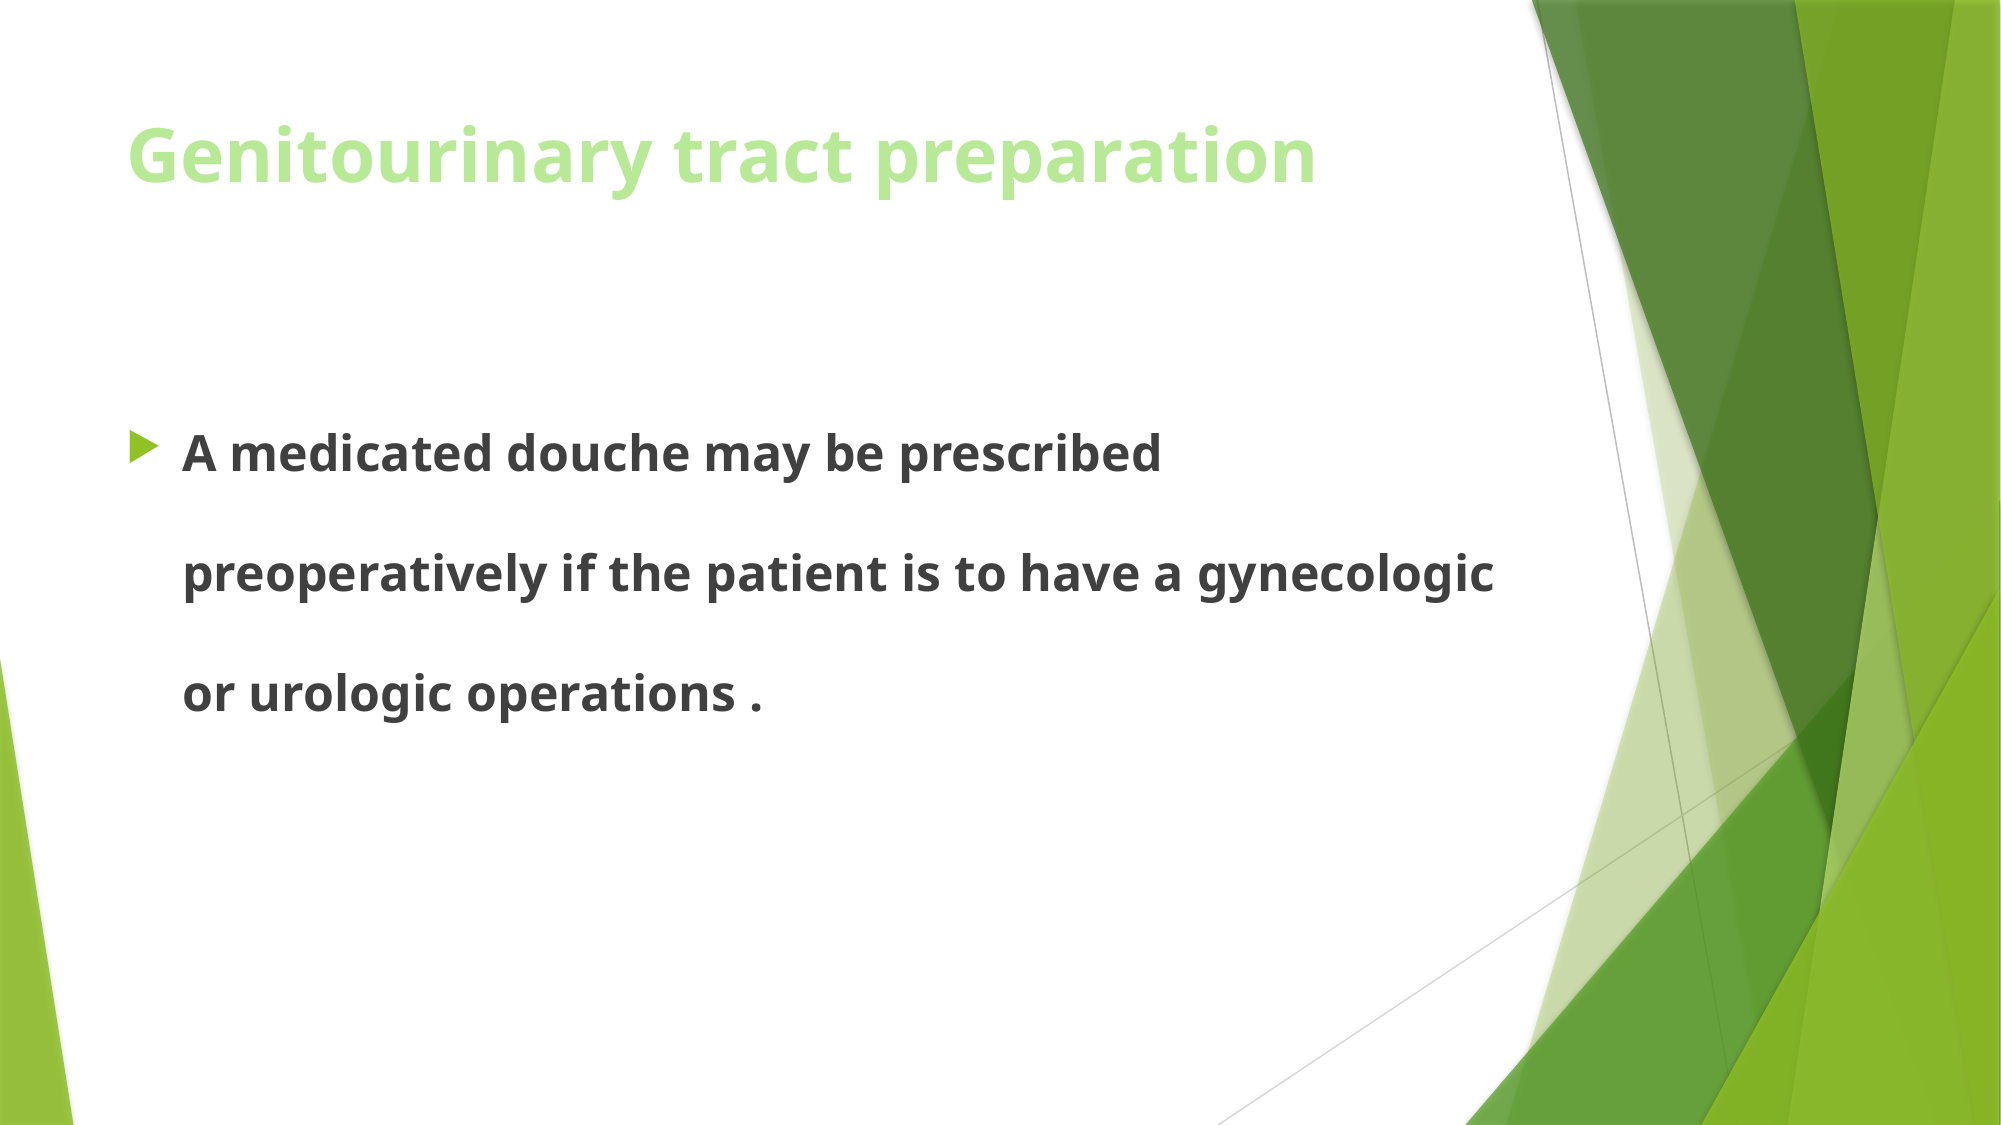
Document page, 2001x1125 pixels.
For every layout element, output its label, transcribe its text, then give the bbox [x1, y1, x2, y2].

title Genitourinary tract preparation [111, 99, 1522, 317]
list A medicated douche may be prescribed preoperatively if the patient is to have a gynecologic or urologic operations . [111, 354, 1522, 992]
